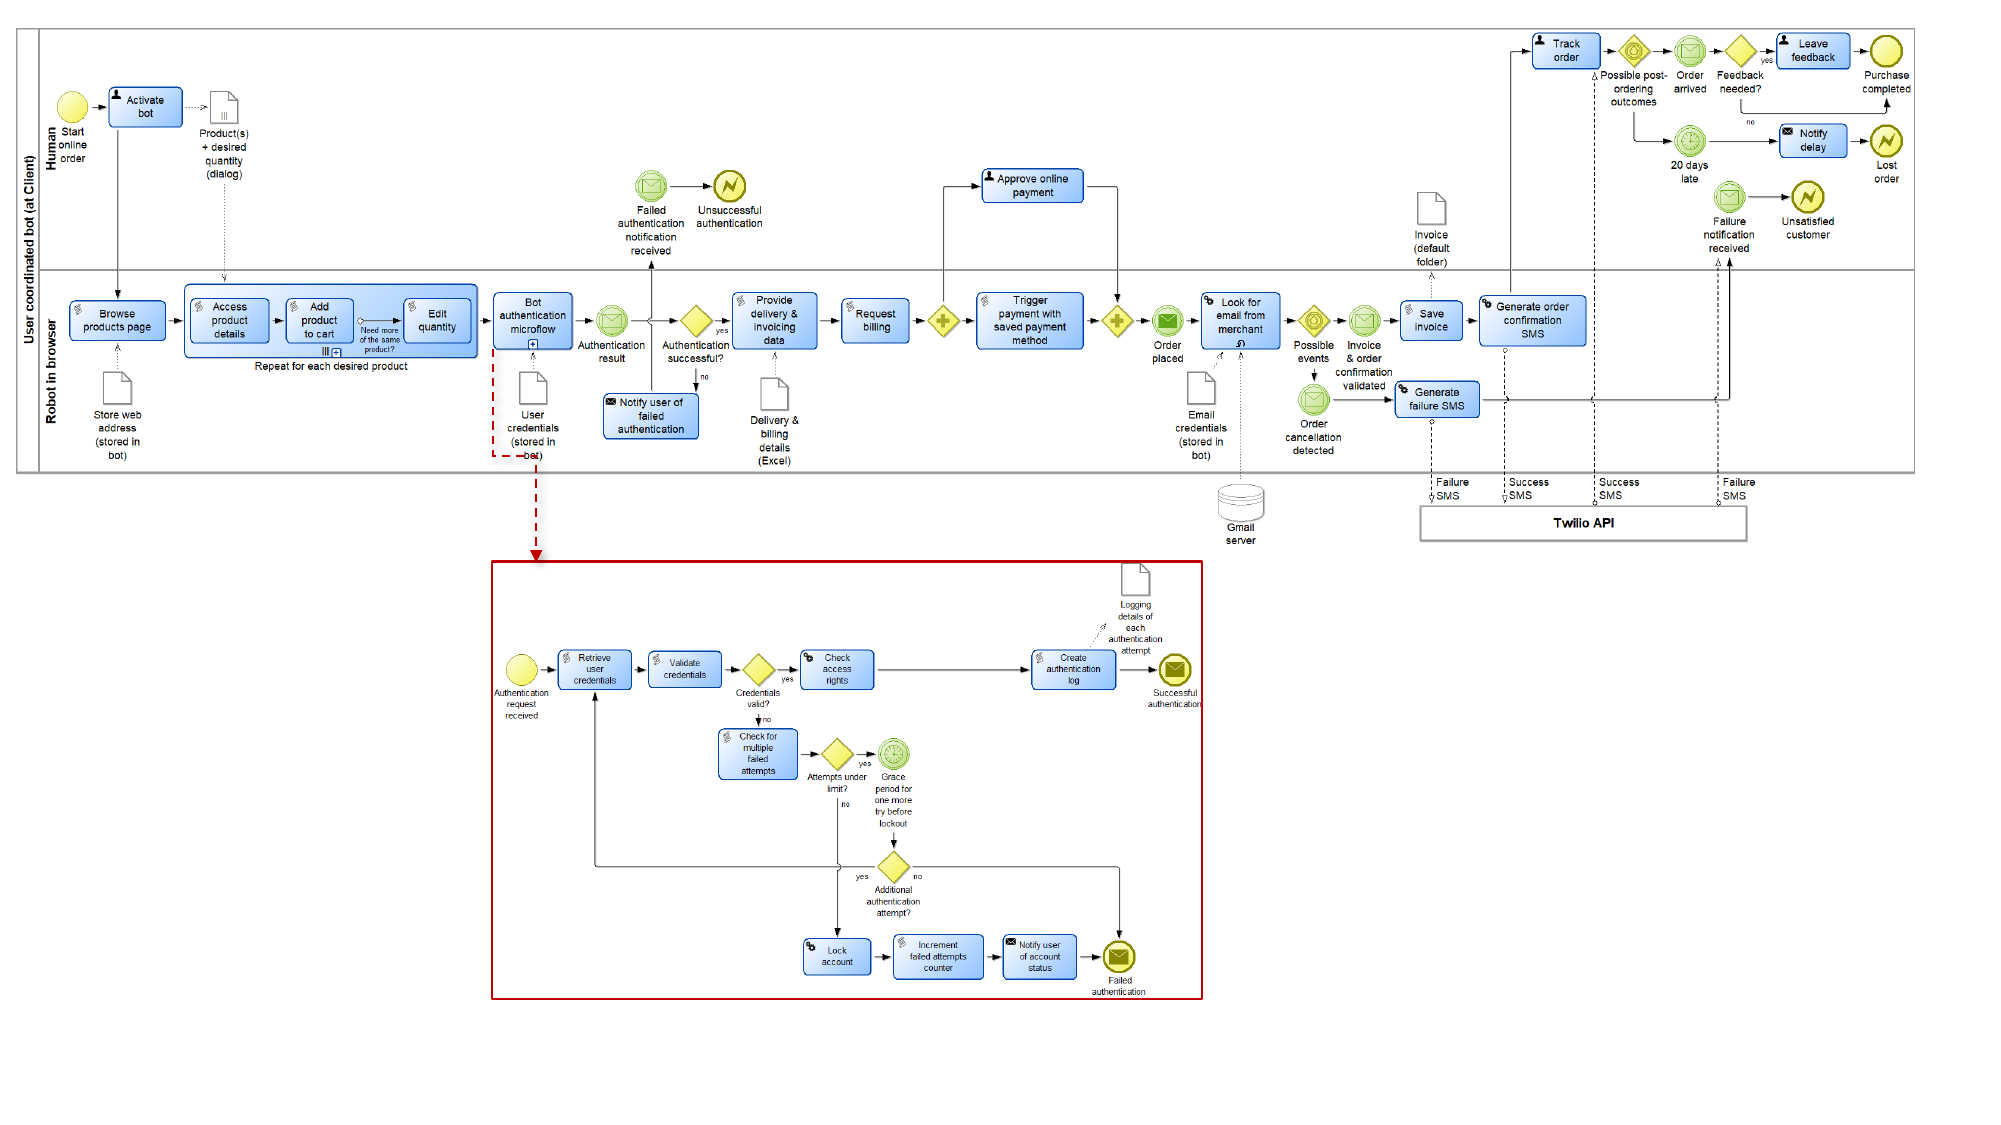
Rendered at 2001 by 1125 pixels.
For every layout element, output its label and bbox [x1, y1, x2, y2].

picture [492, 561, 1202, 999]
picture [15, 28, 1916, 549]
text_box [407, 433, 622, 478]
